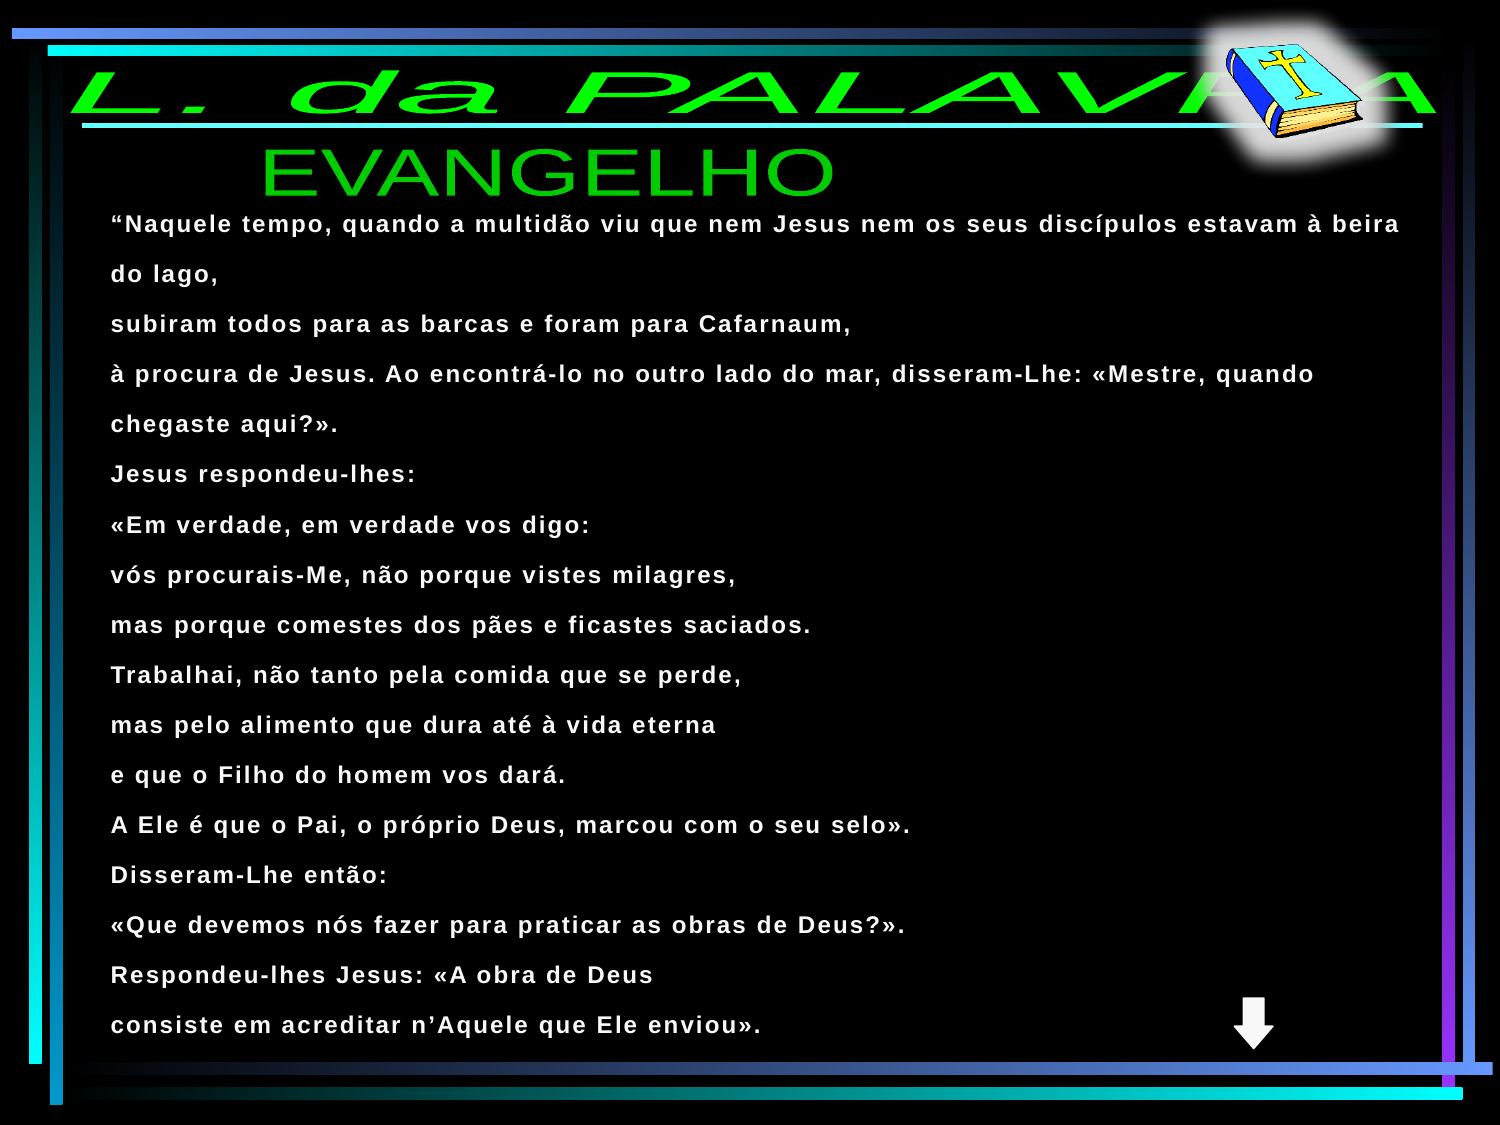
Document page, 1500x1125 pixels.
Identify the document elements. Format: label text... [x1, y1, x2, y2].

picture [1226, 42, 1365, 138]
text_box [1234, 998, 1273, 1049]
text_box “Naquele tempo, quando a multidão viu que nem Jesus nem os seus discípulos estavam à beira do lago, subiram todos para as barcas e foram para Cafarnaum, à procura de Jesus. Ao encontrá-lo no outro lado do mar, disseram-Lhe: «Mestre, quando chegaste aqui?». Jesus respondeu-lhes: «Em verdade, em verdade vos digo: vós procurais-Me, não porque vistes milagres, mas porque comestes dos pães e ficastes saciados. Trabalhai, não tanto pela comida que se perde, mas pelo alimento que dura até à vida eterna e que o Filho do homem vos dará. A Ele é que o Pai, o próprio Deus, marcou com o seu selo». Disseram-Lhe então: «Que devemos nós fazer para praticar as obras de Deus?». Respondeu-lhes Jesus: «A obra de Deus consiste em acreditar n’Aquele que Ele enviou». [95, 196, 1447, 1062]
